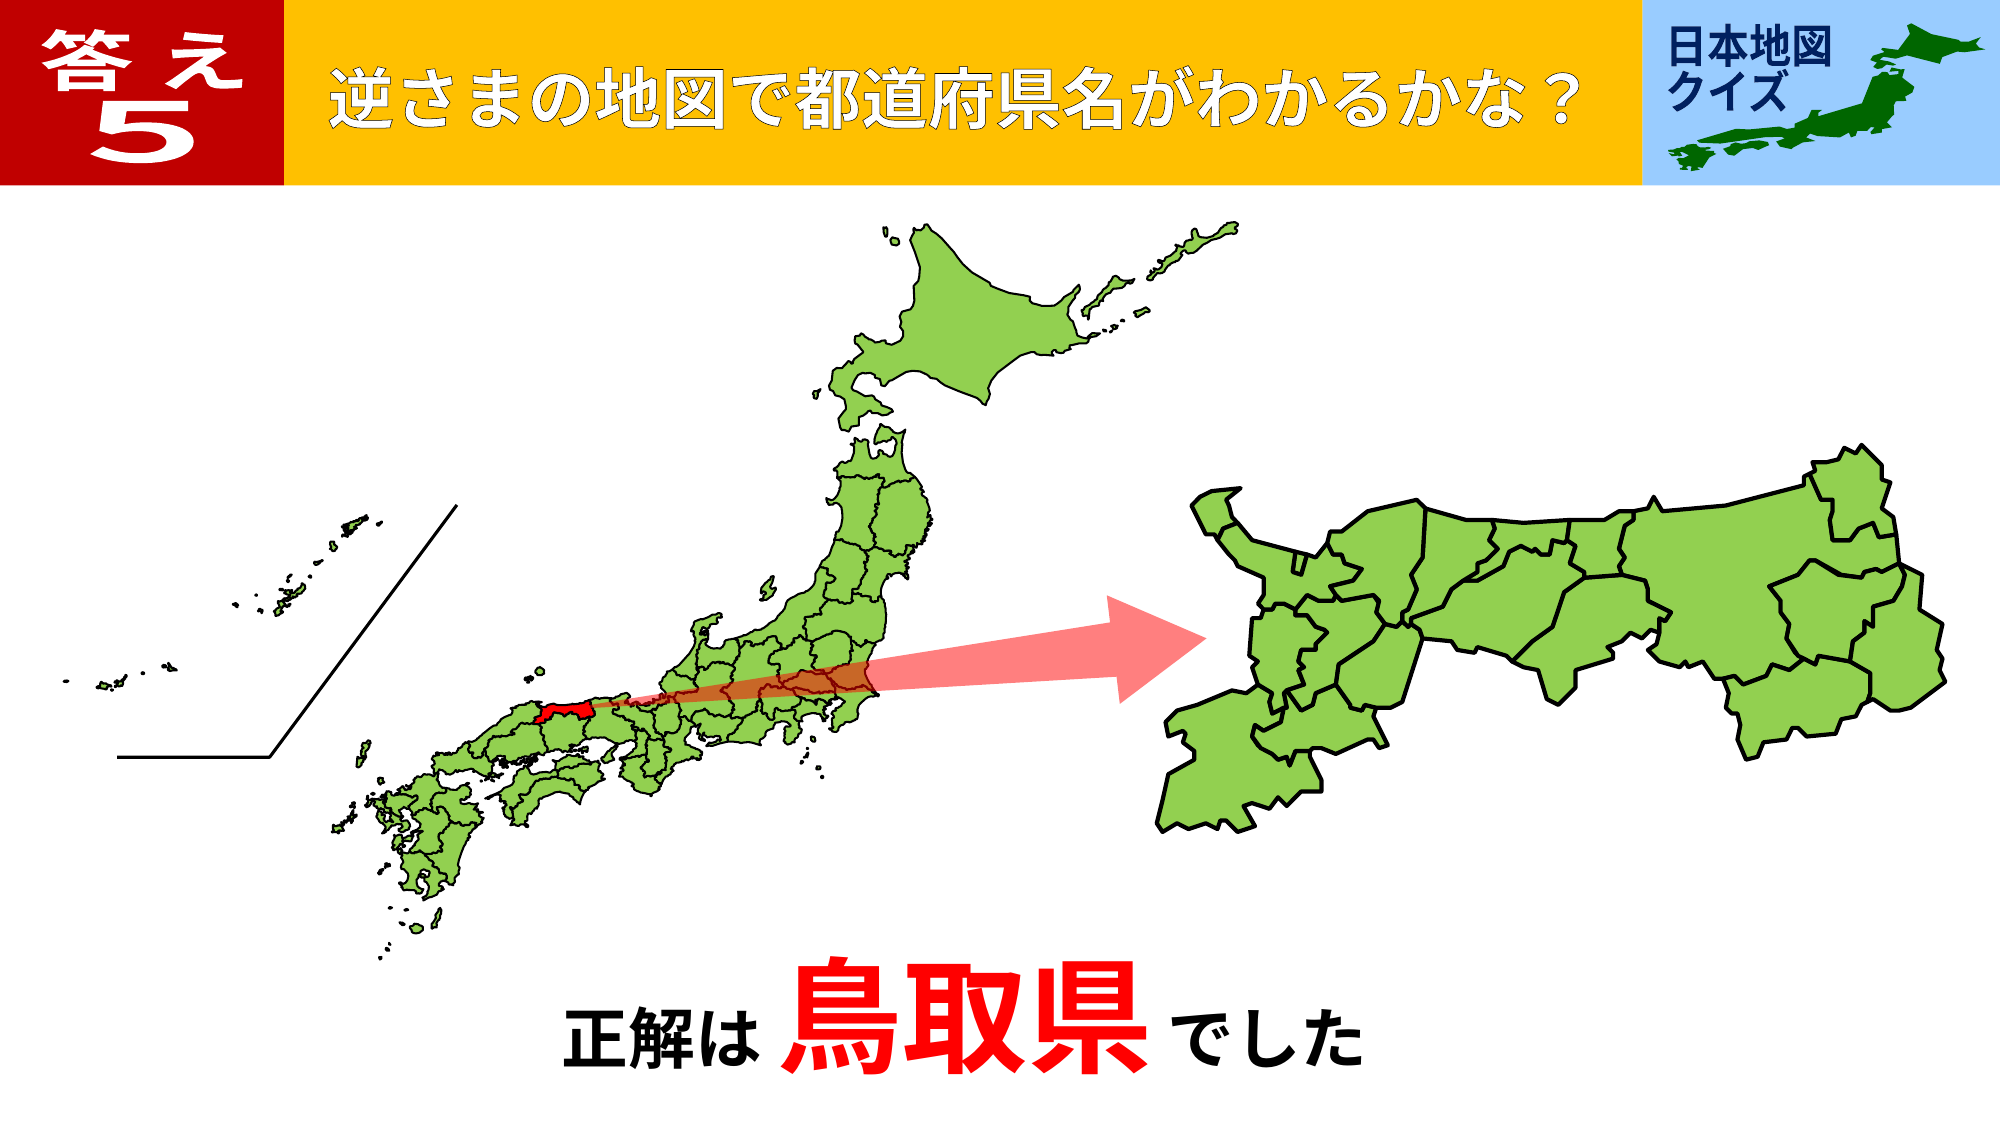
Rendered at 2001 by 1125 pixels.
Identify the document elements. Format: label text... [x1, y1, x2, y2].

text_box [1156, 444, 1946, 833]
text_box 正解は 鳥取県 でした [546, 931, 1383, 1097]
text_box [63, 221, 1239, 960]
